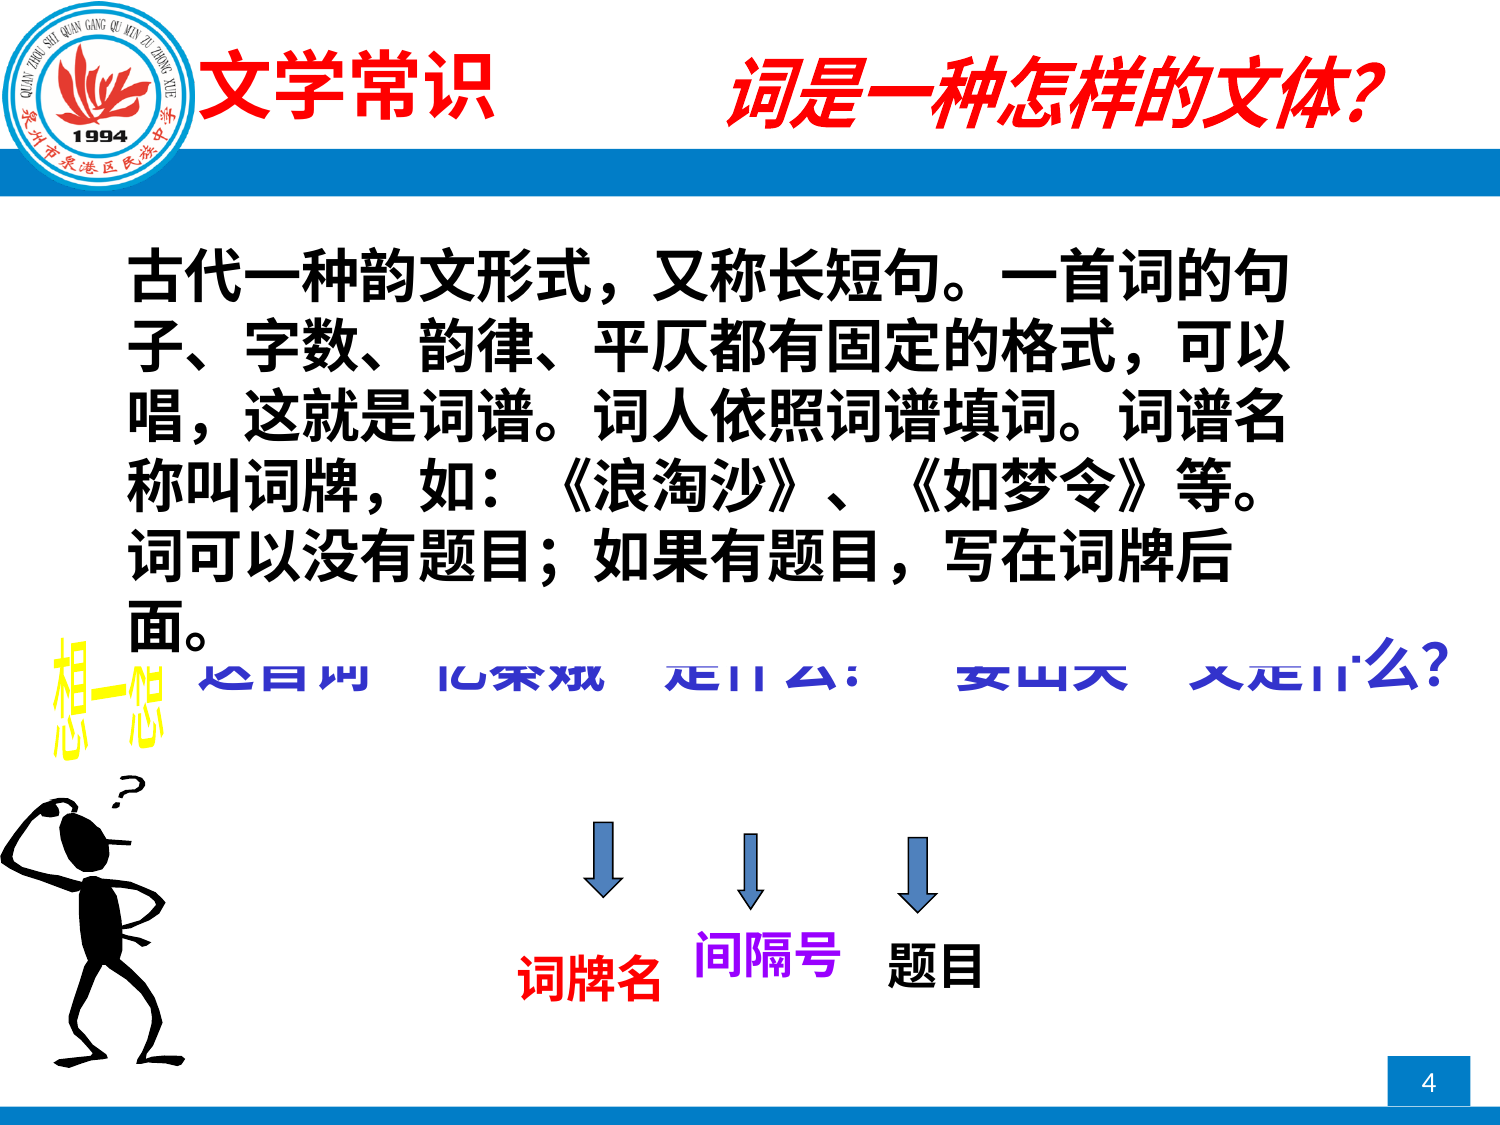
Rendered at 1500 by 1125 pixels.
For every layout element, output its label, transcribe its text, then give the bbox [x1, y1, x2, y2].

text_box 题目 [873, 928, 1005, 985]
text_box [0, 774, 186, 1069]
text_box [738, 834, 764, 910]
picture [2, 1, 88, 86]
text_box 文学常识 [183, 30, 561, 136]
picture [15, 14, 181, 177]
text_box [898, 837, 937, 913]
picture [110, 1, 195, 48]
text_box 这首词“忆秦娥”是什么？“娄山关”又是什么？ [183, 621, 1500, 707]
text_box 词牌名 [501, 940, 703, 1016]
text_box 间隔号 [679, 916, 868, 1024]
picture [9, 6, 183, 186]
text_box [478, 909, 734, 985]
text_box [584, 822, 623, 898]
picture [2, 107, 78, 191]
picture [120, 136, 195, 191]
text_box 古代一种韵文形式，又称长短句。一首词的句子、字数、韵律、平仄都有固定的格式，可以唱，这就是词谱。词人依照词谱填词。词谱名称叫词牌，如：《浪淘沙》、《如梦令》等。词可以没有题目；如果有题目，写在词牌后面。 [112, 231, 1353, 667]
